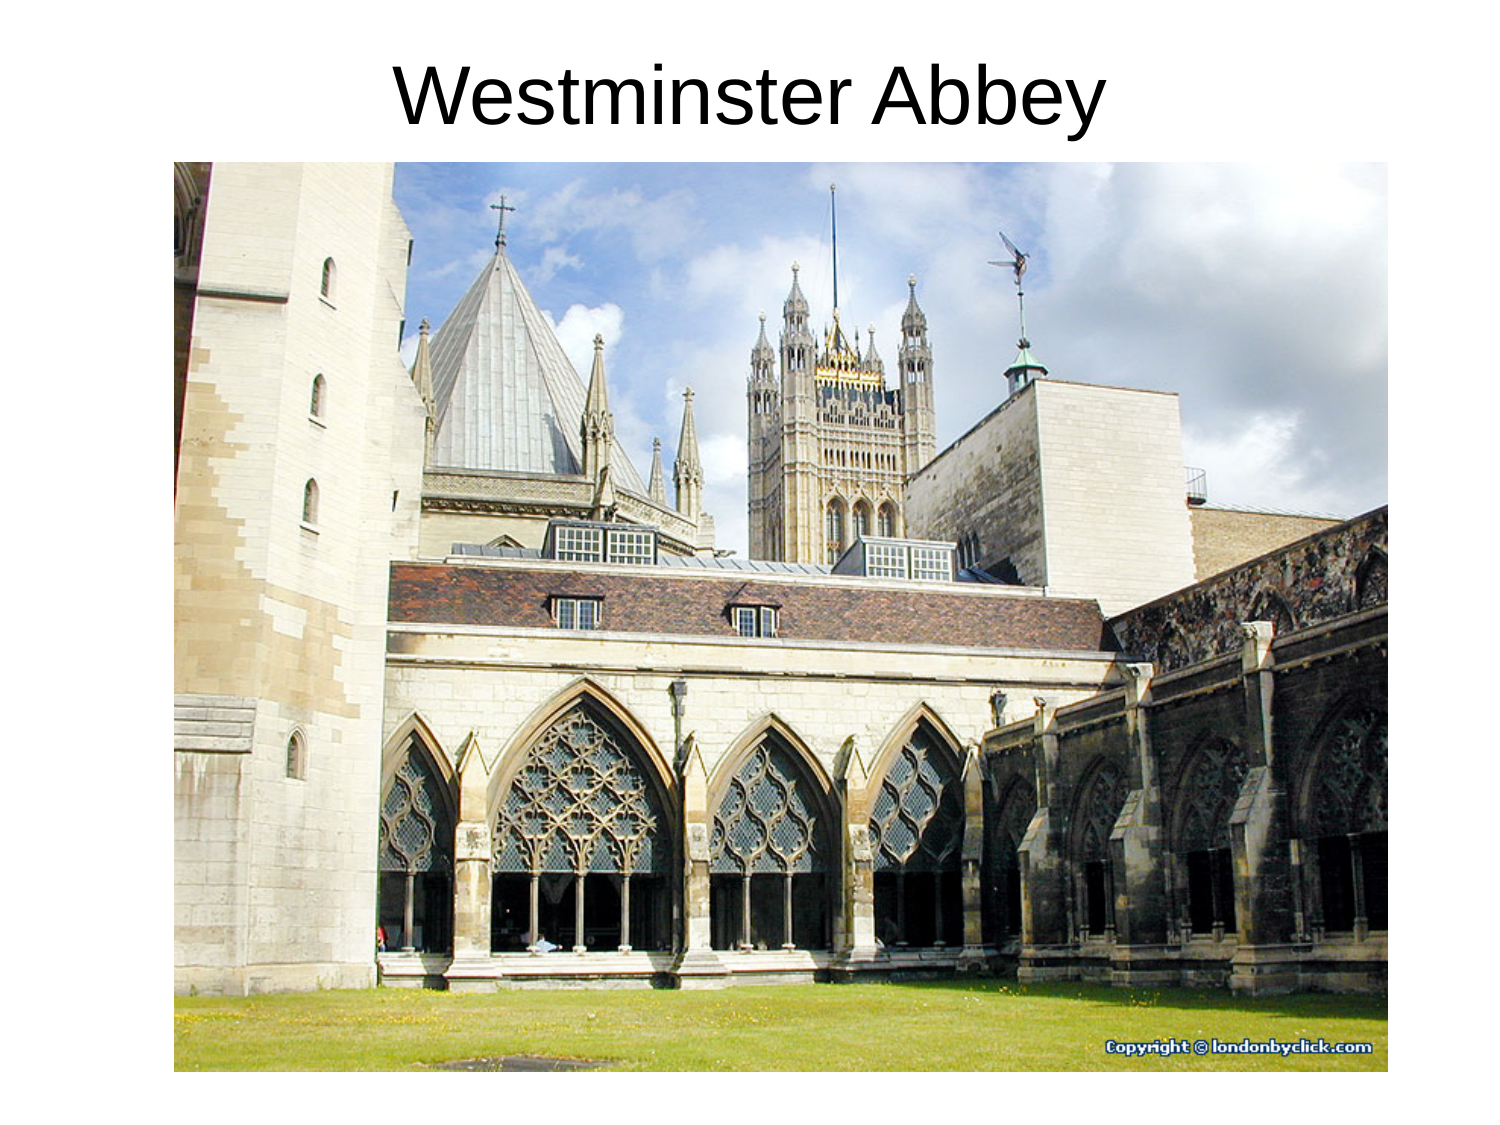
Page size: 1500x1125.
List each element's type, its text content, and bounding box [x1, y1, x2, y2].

title Westminster Abbey [74, 44, 1426, 138]
picture [174, 162, 1388, 1073]
